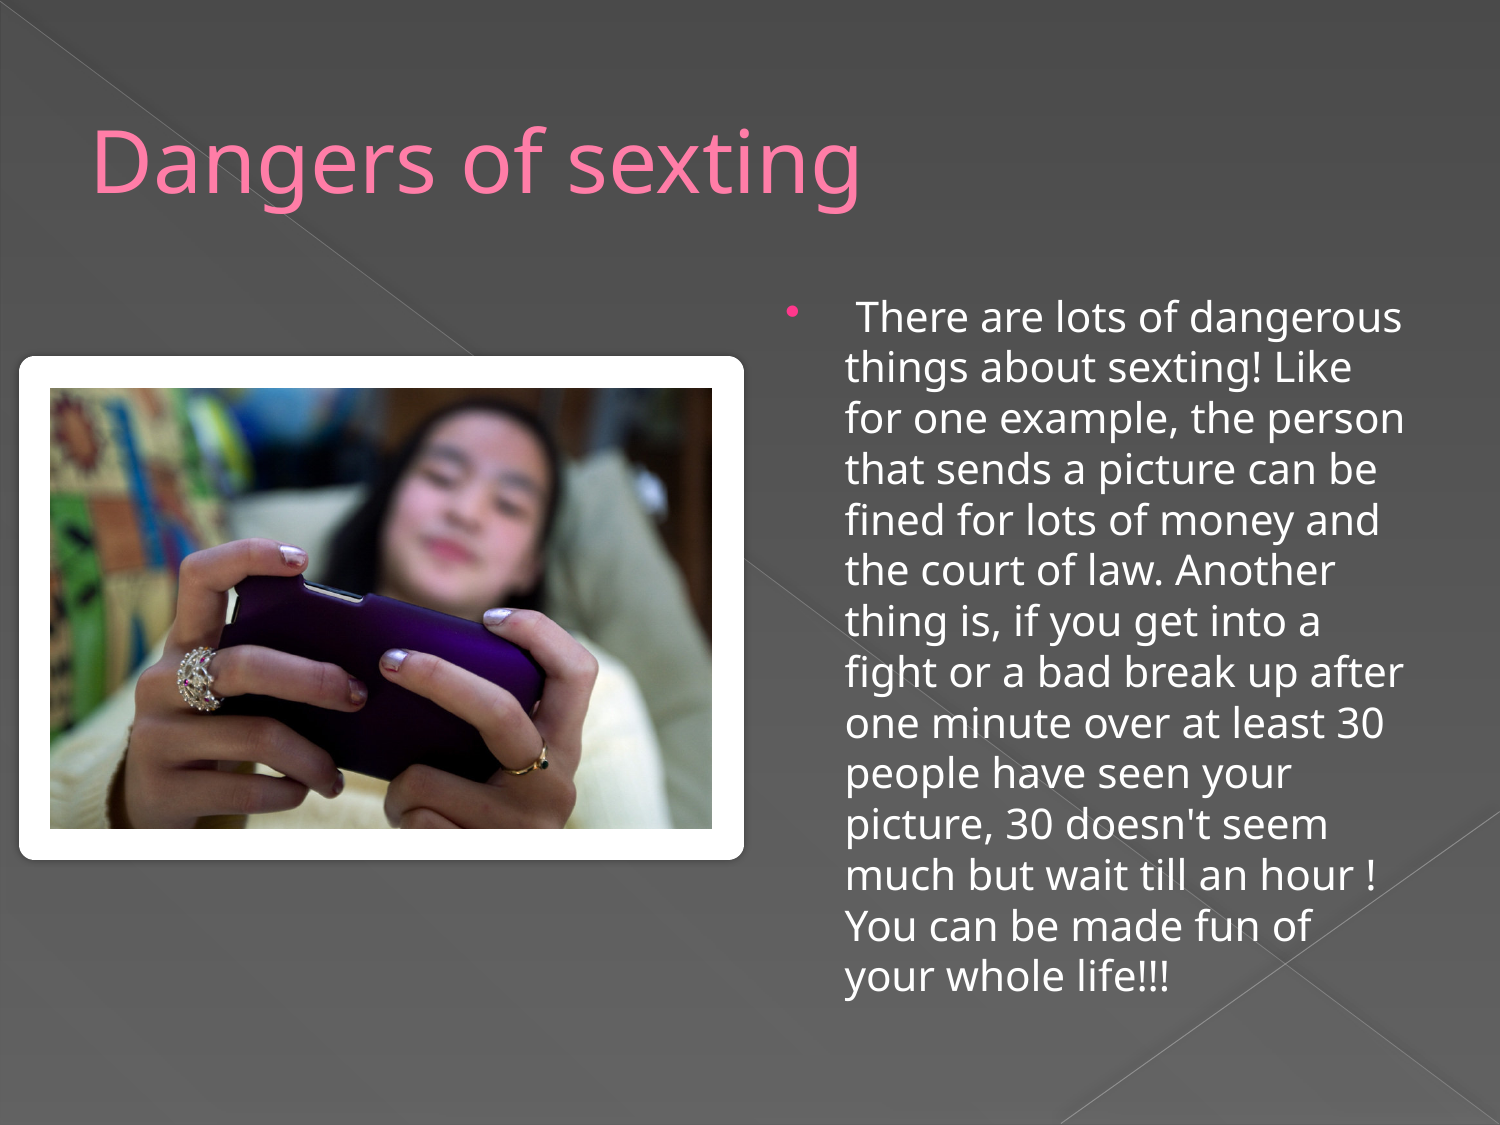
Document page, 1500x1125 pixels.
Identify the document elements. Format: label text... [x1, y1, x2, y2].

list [49, 387, 713, 829]
title Dangers of sexting [75, 43, 1425, 274]
list There are lots of dangerous things about sexting! Like for one example, the person that sends a picture can be fined for lots of money and the court of law. Another thing is, if you get into a fight or a bad break up after one minute over at least 30 people have seen your picture, 30 doesn't seem much but wait till an hour ! You can be made fun of your whole life!!! [762, 282, 1425, 1025]
